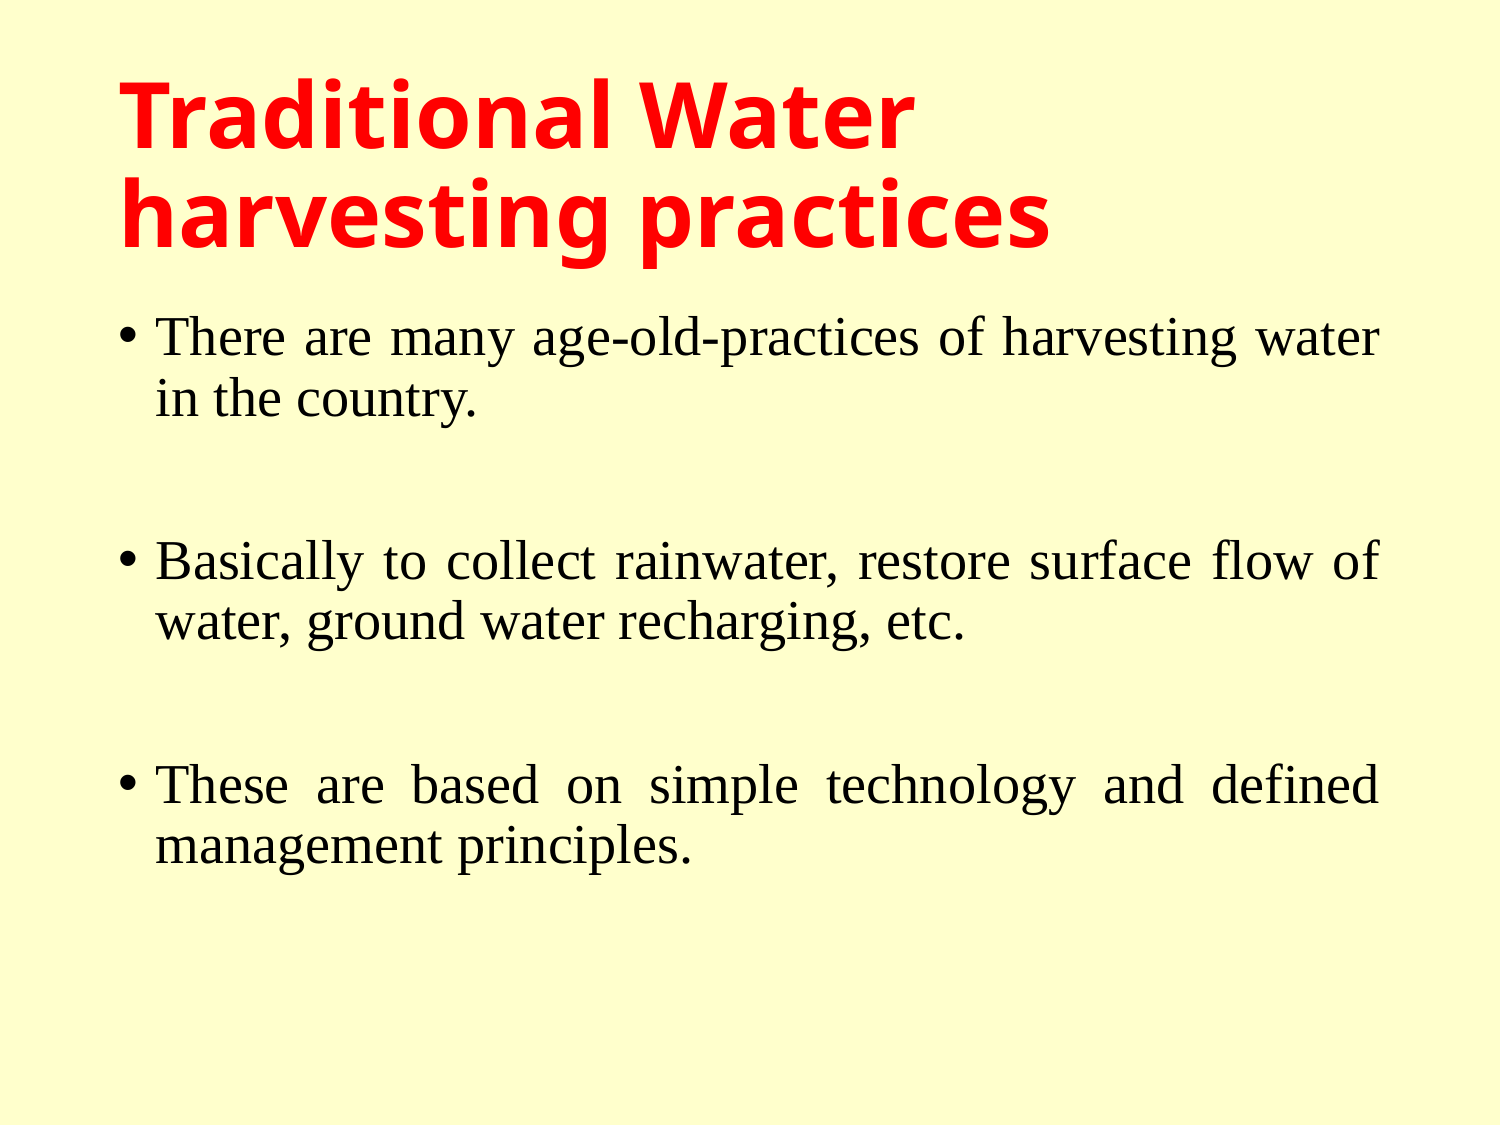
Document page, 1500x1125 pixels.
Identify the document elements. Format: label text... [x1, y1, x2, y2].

list There are many age-old-practices of harvesting water in the country. Basically to collect rainwater, restore surface flow of water, ground water recharging, etc. These are based on simple technology and defined management principles. [103, 299, 1397, 1014]
title Traditional Water harvesting practices [103, 59, 1397, 278]
